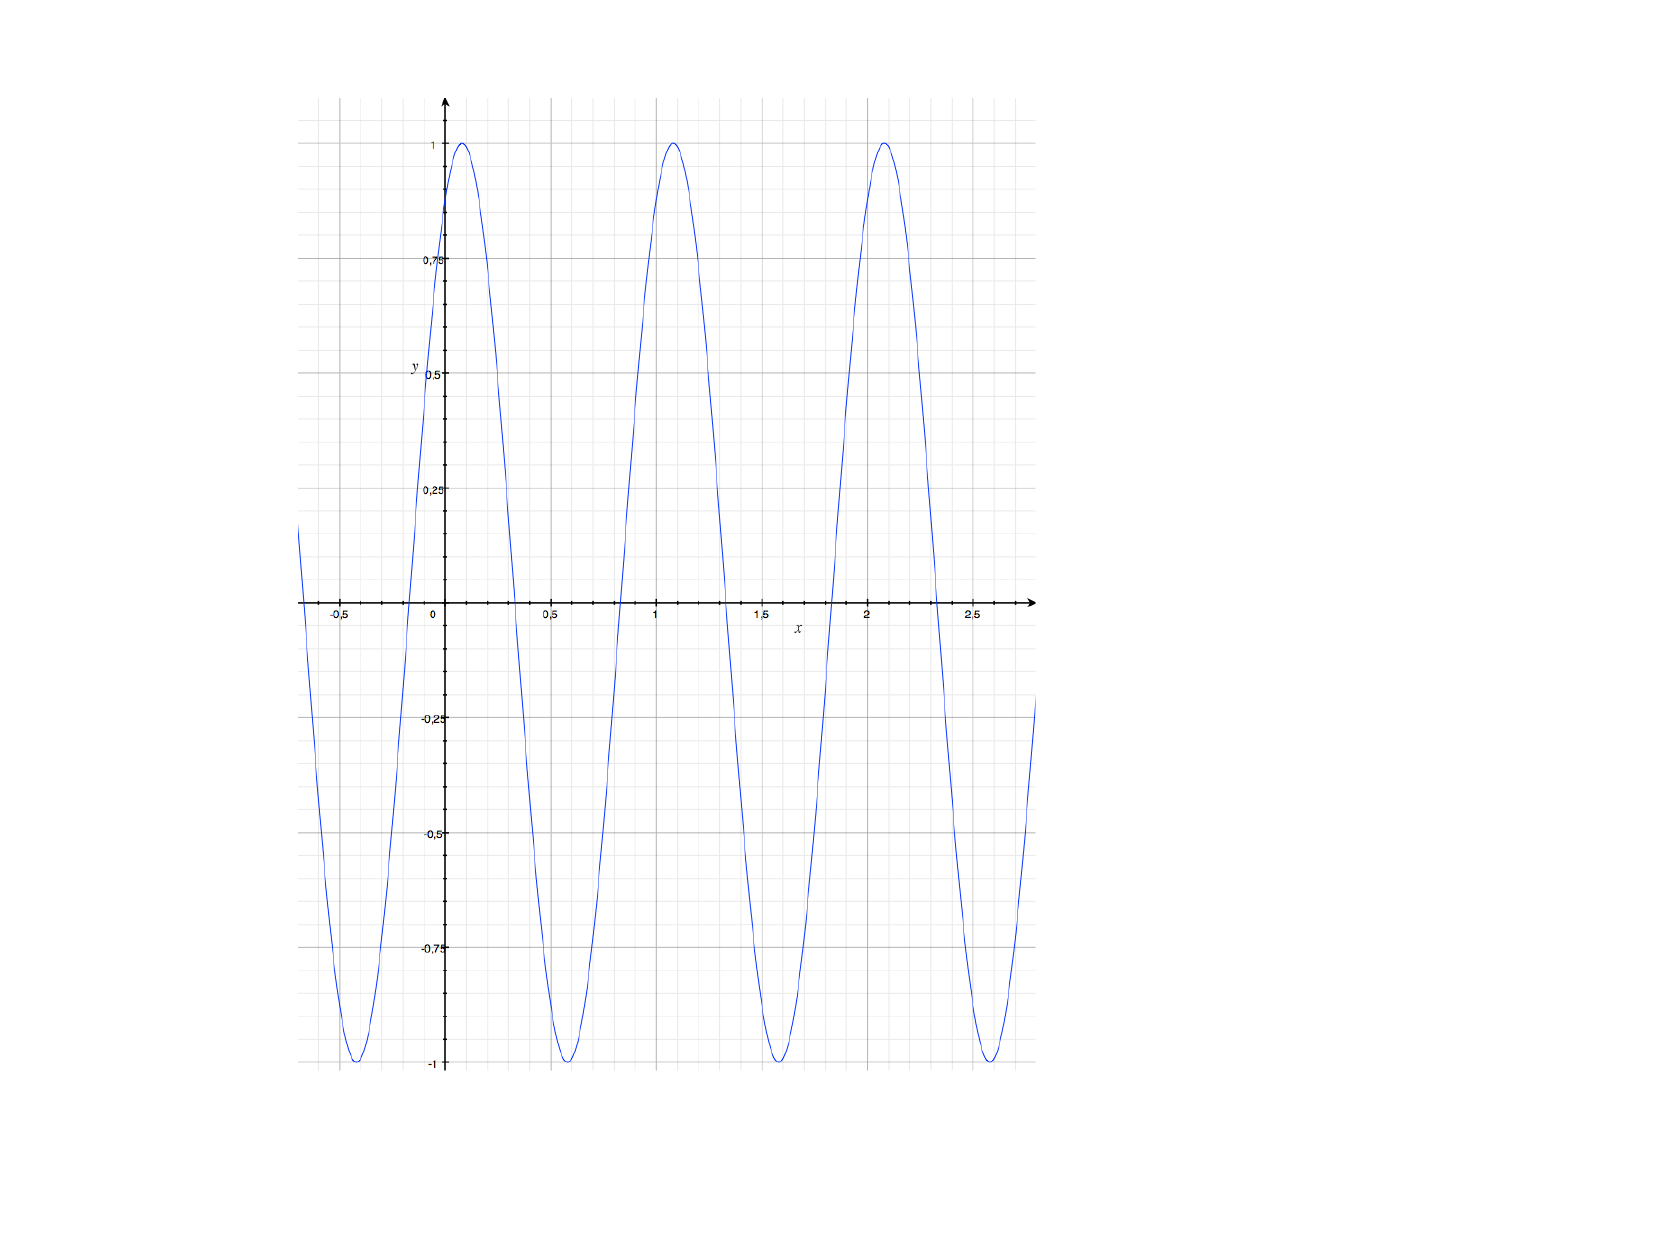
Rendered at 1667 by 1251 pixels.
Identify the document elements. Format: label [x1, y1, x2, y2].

picture [297, 97, 1036, 1072]
